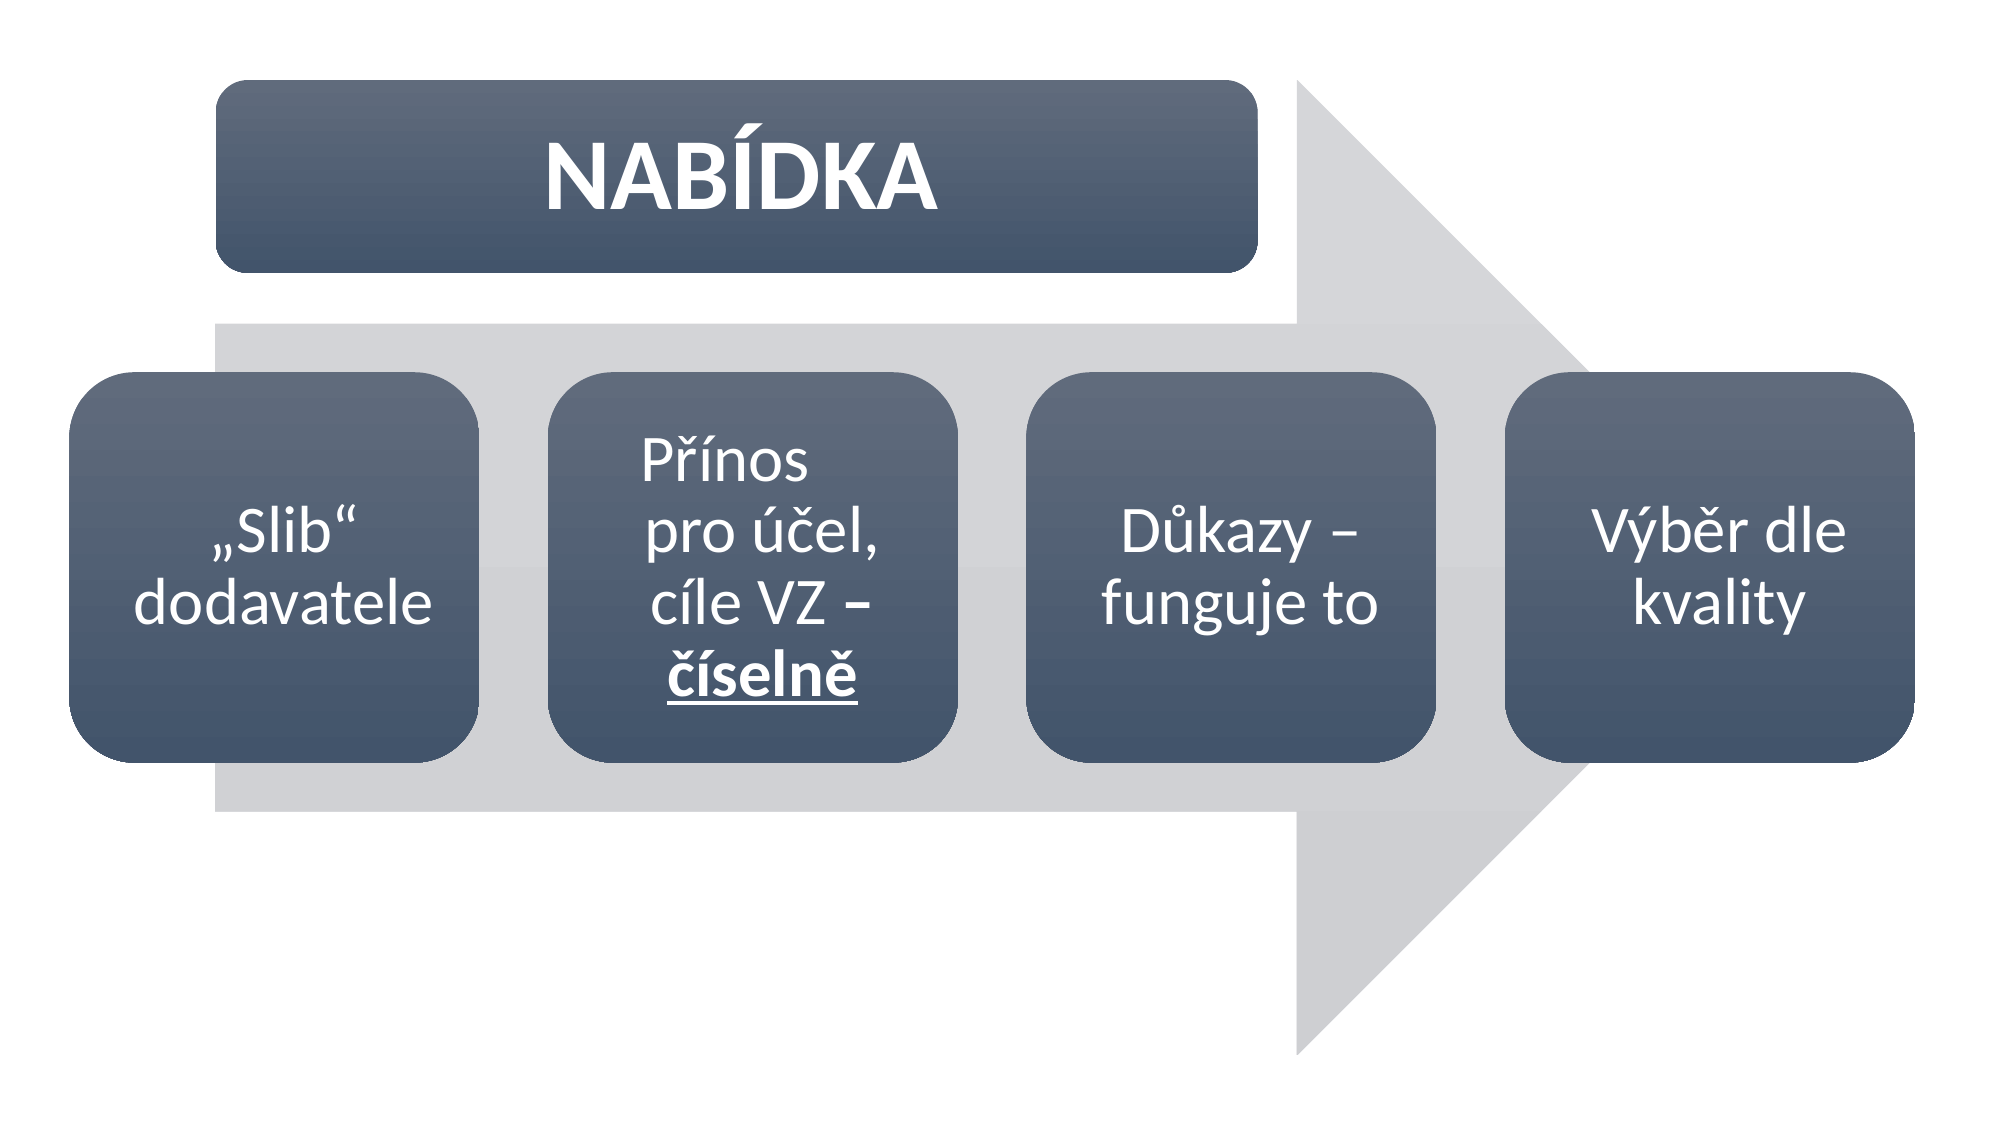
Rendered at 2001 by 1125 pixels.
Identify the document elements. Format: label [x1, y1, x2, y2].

text_box [215, 79, 1258, 274]
text_box [68, 79, 1916, 1056]
